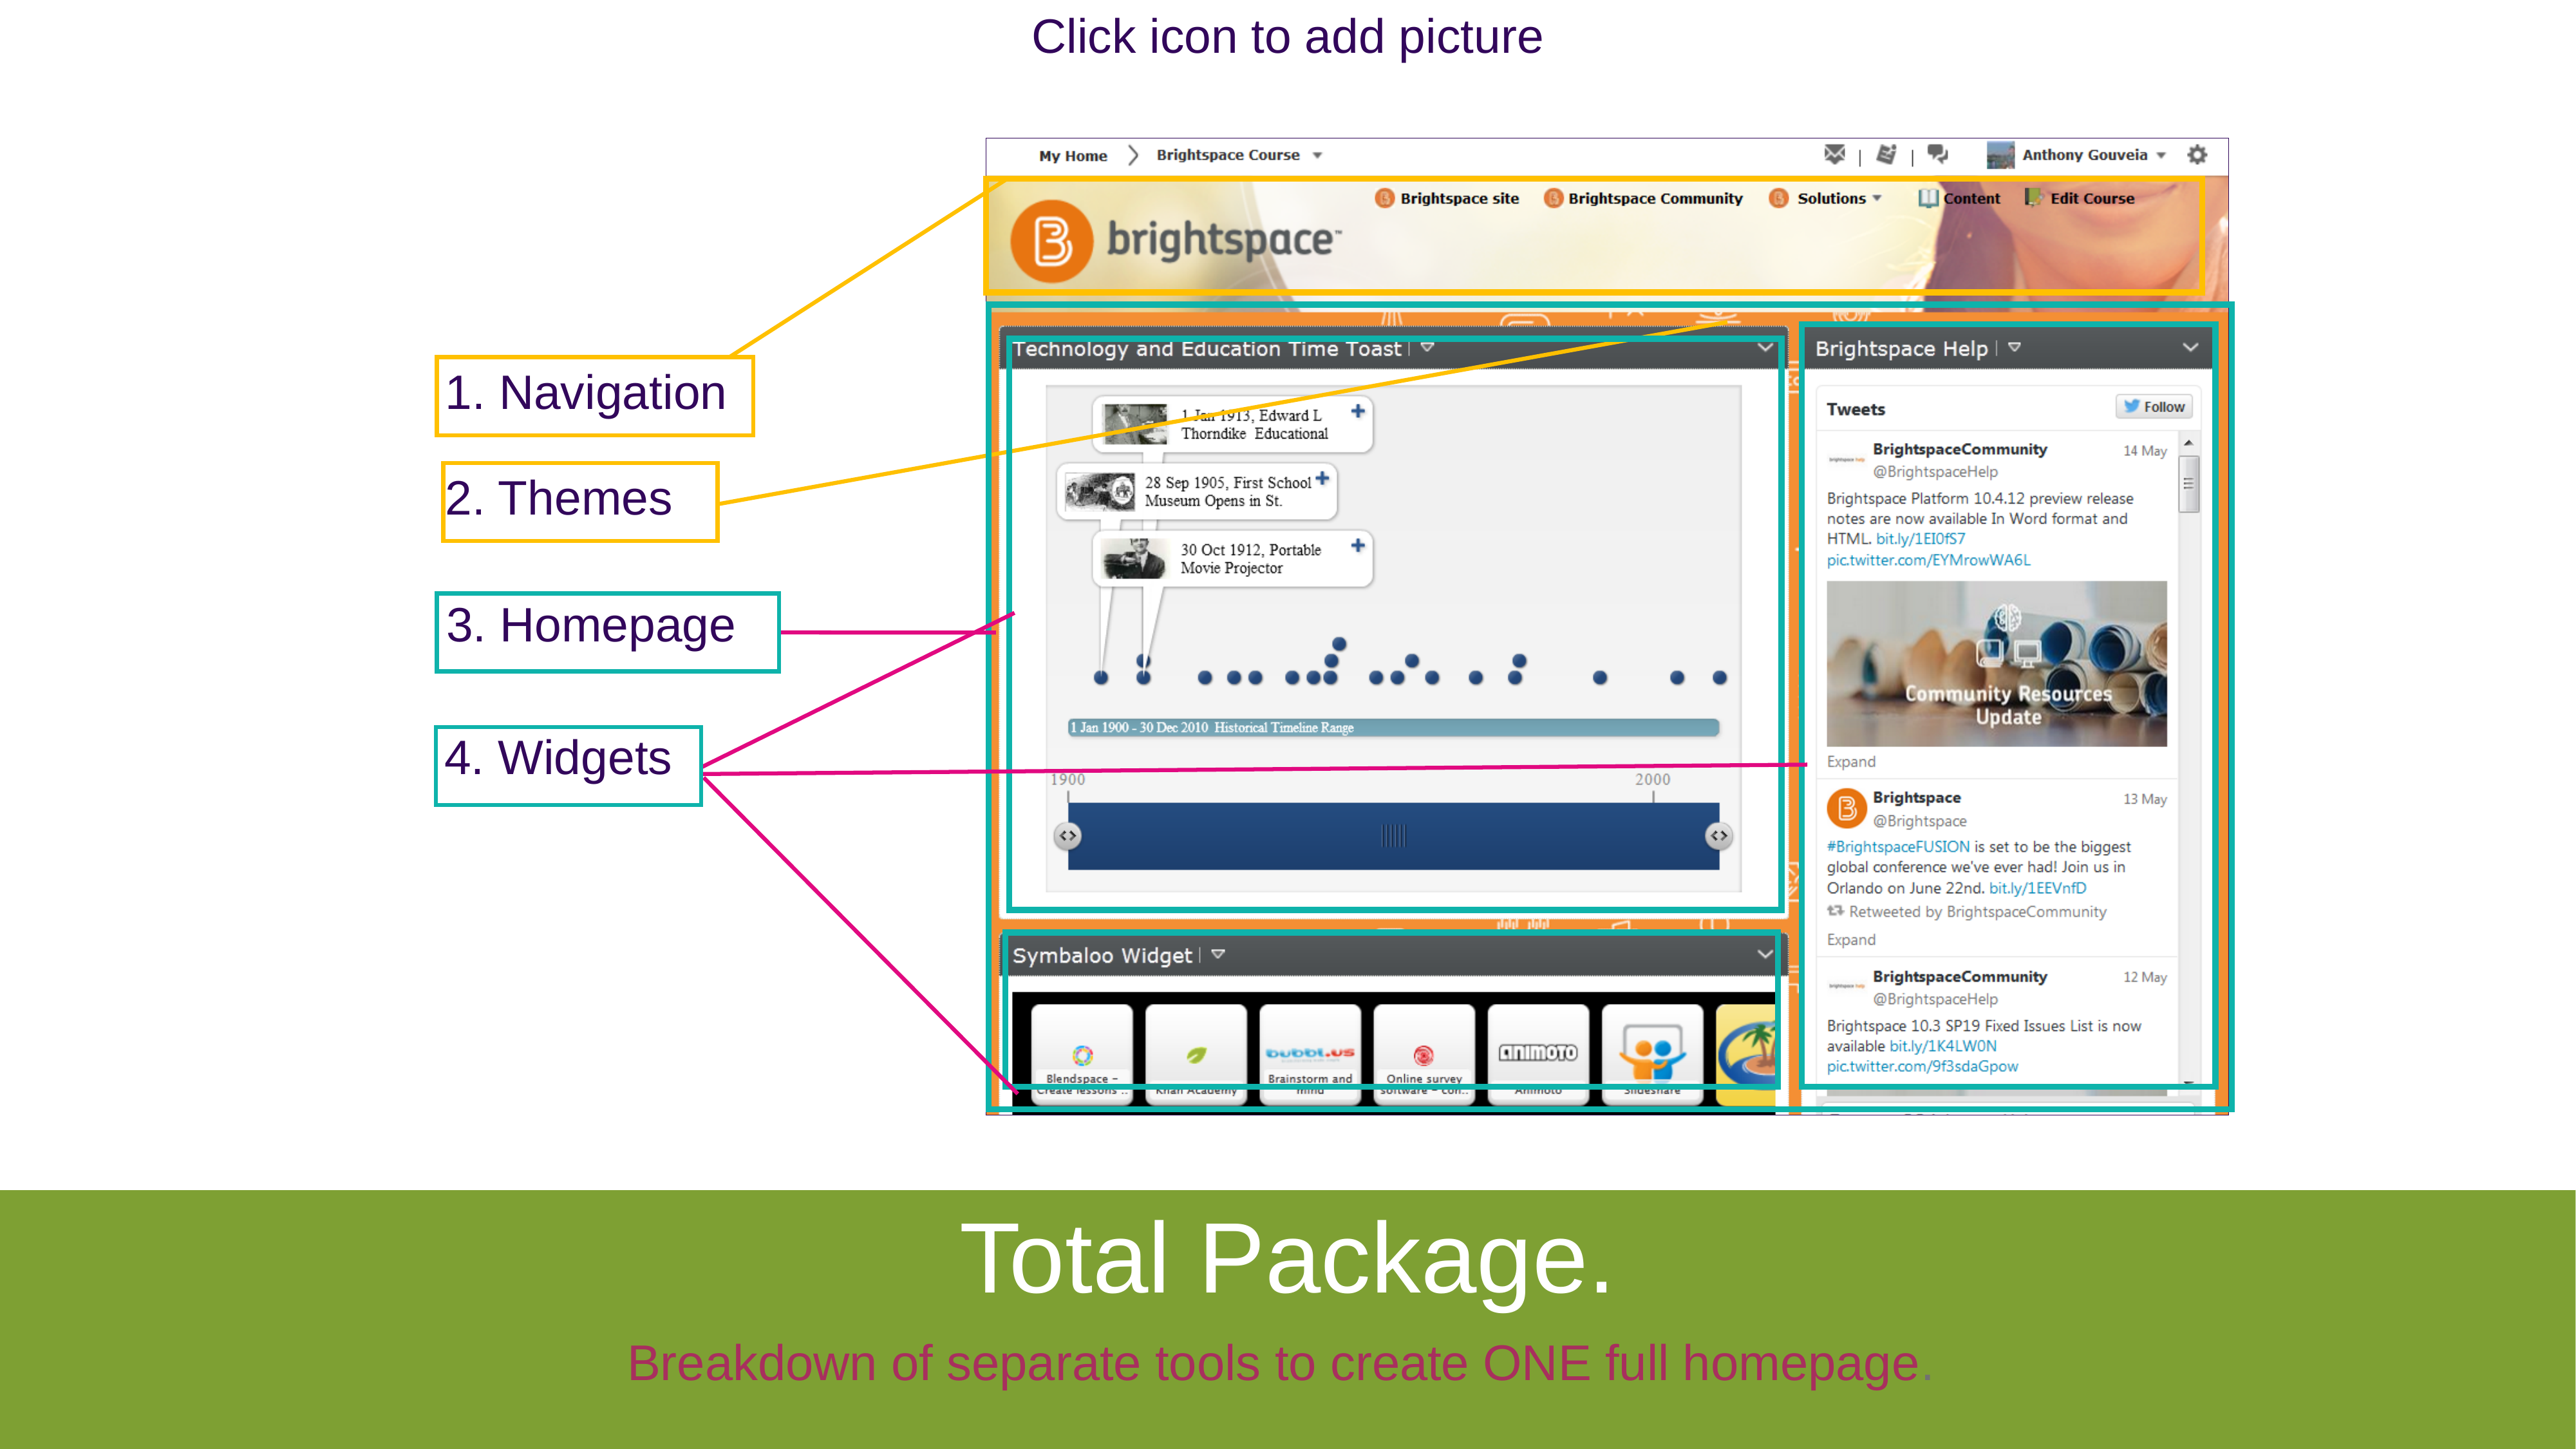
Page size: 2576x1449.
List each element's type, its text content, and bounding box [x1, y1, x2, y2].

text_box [730, 178, 1008, 357]
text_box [700, 612, 1015, 764]
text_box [703, 777, 1018, 1094]
picture [0, 0, 2576, 1190]
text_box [700, 764, 1808, 774]
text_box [717, 322, 1727, 505]
subtitle Breakdown of separate tools to create ONE full homepage. [0, 1332, 2576, 1427]
title Total Package. [0, 1191, 2576, 1331]
